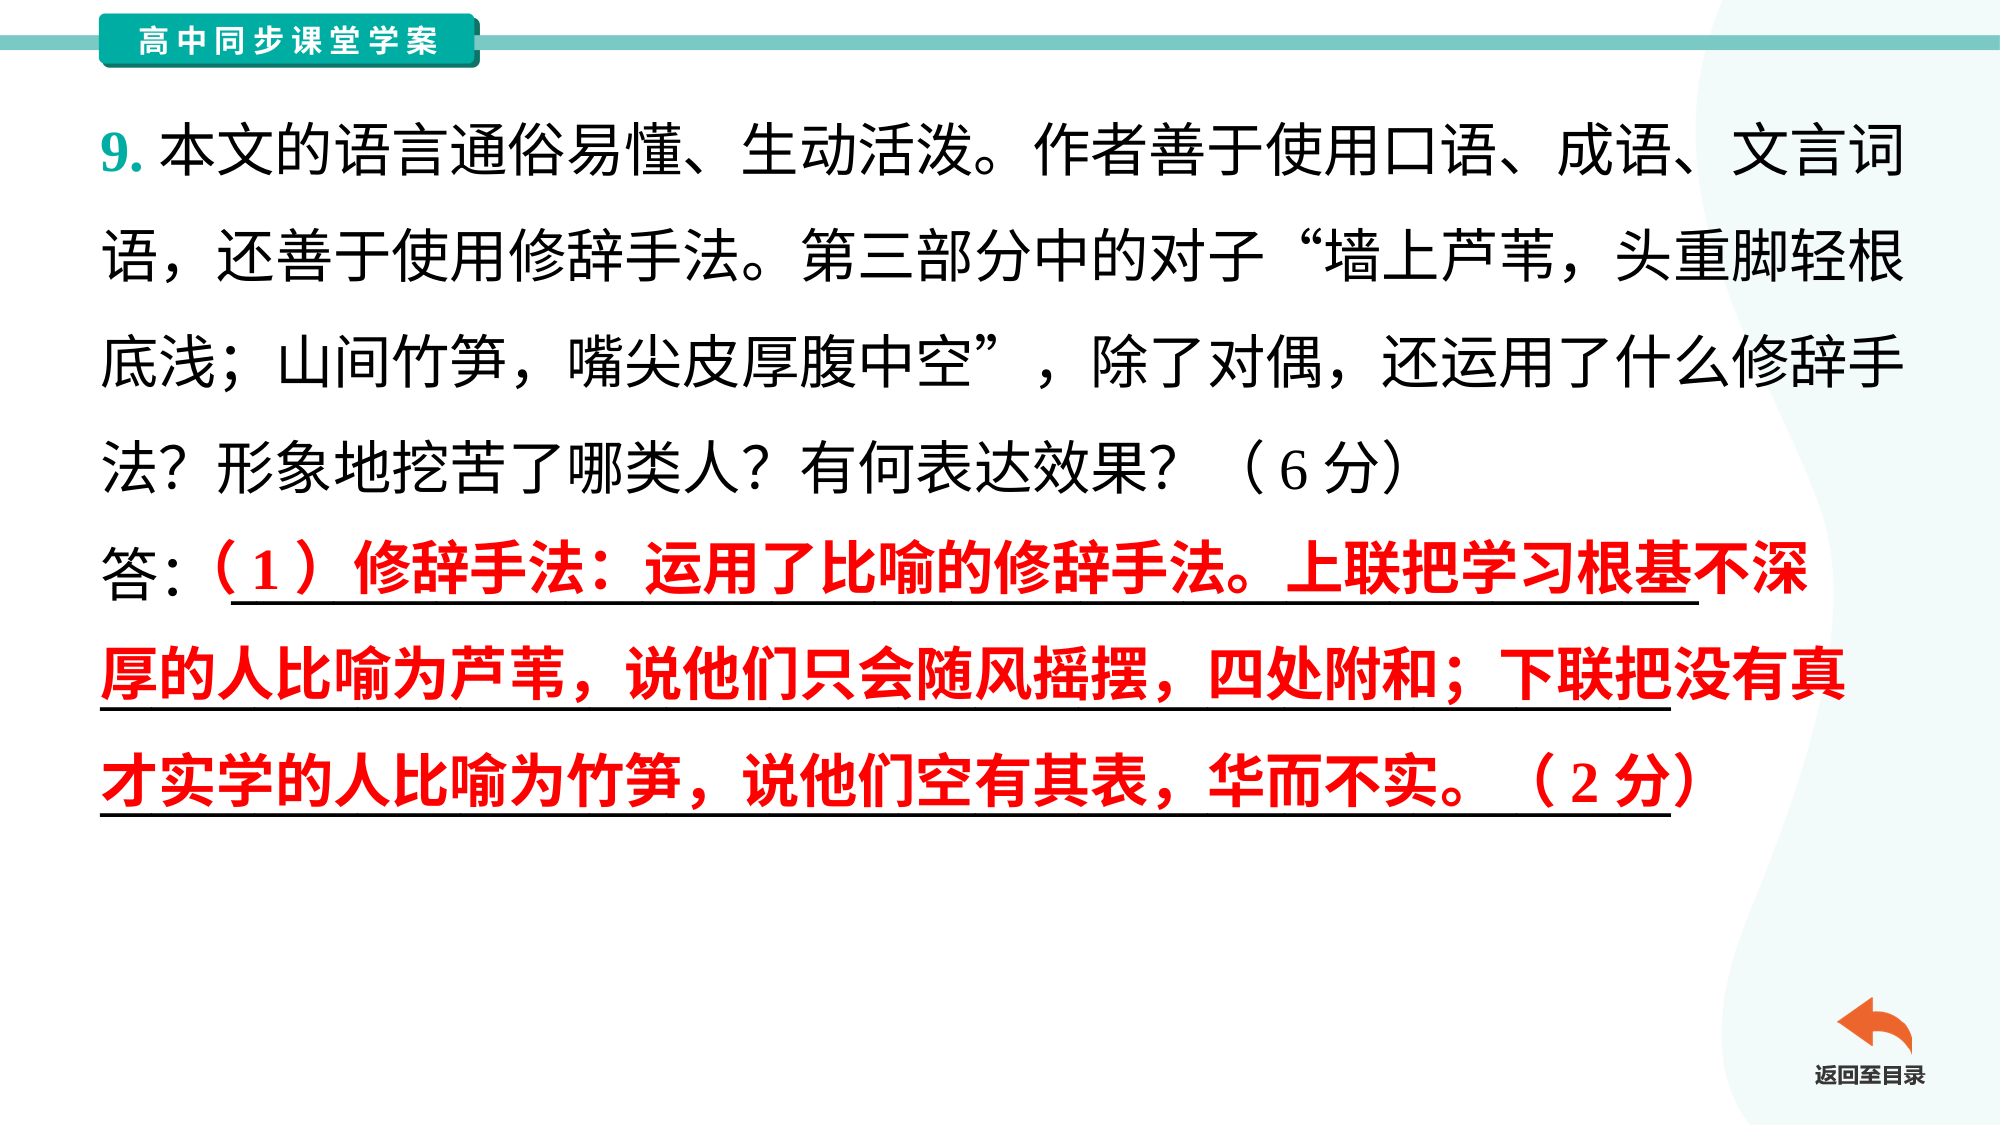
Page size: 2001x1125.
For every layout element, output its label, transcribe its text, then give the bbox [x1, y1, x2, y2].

text_box 9.本文的语言通俗易懂、生动活泼。作者善于使用口语、成语、文言词 语，还善于使用修辞手法。第三部分中的对子“墙上芦苇，头重脚轻根 底浅；山间竹笋，嘴尖皮厚腹中空”，除了对偶，还运用了什么修辞手 法？形象地挖苦了哪类人？有何表达效果？（6分） 答：_________________________________________________________ _____________________________________________________________ _____________________________________________________________ [100, 76, 1899, 495]
text_box （1）修辞手法：运用了比喻的修辞手法。上联把学习根基不深 厚的人比喻为芦苇，说他们只会随风摇摆，四处附和；下联把没有真 才实学的人比喻为竹笋，说他们空有其表，华而不实。（2分） [100, 495, 1899, 814]
picture [0, 0, 2000, 1125]
text_box 9.本文的语言通俗易懂、生动活泼。作者善于使用口语、成语、文言词 语，还善于使用修辞手法。第三部分中的对子“墙上芦苇，头重脚轻根 底浅；山间竹笋，嘴尖皮厚腹中空”，除了对偶，还运用了什么修辞手 法？形象地挖苦了哪类人？有何表达效果？（6分） 答：_________________________________________________________ _____________________________________________________________ _____________________________________________________________ [100, 814, 1899, 821]
